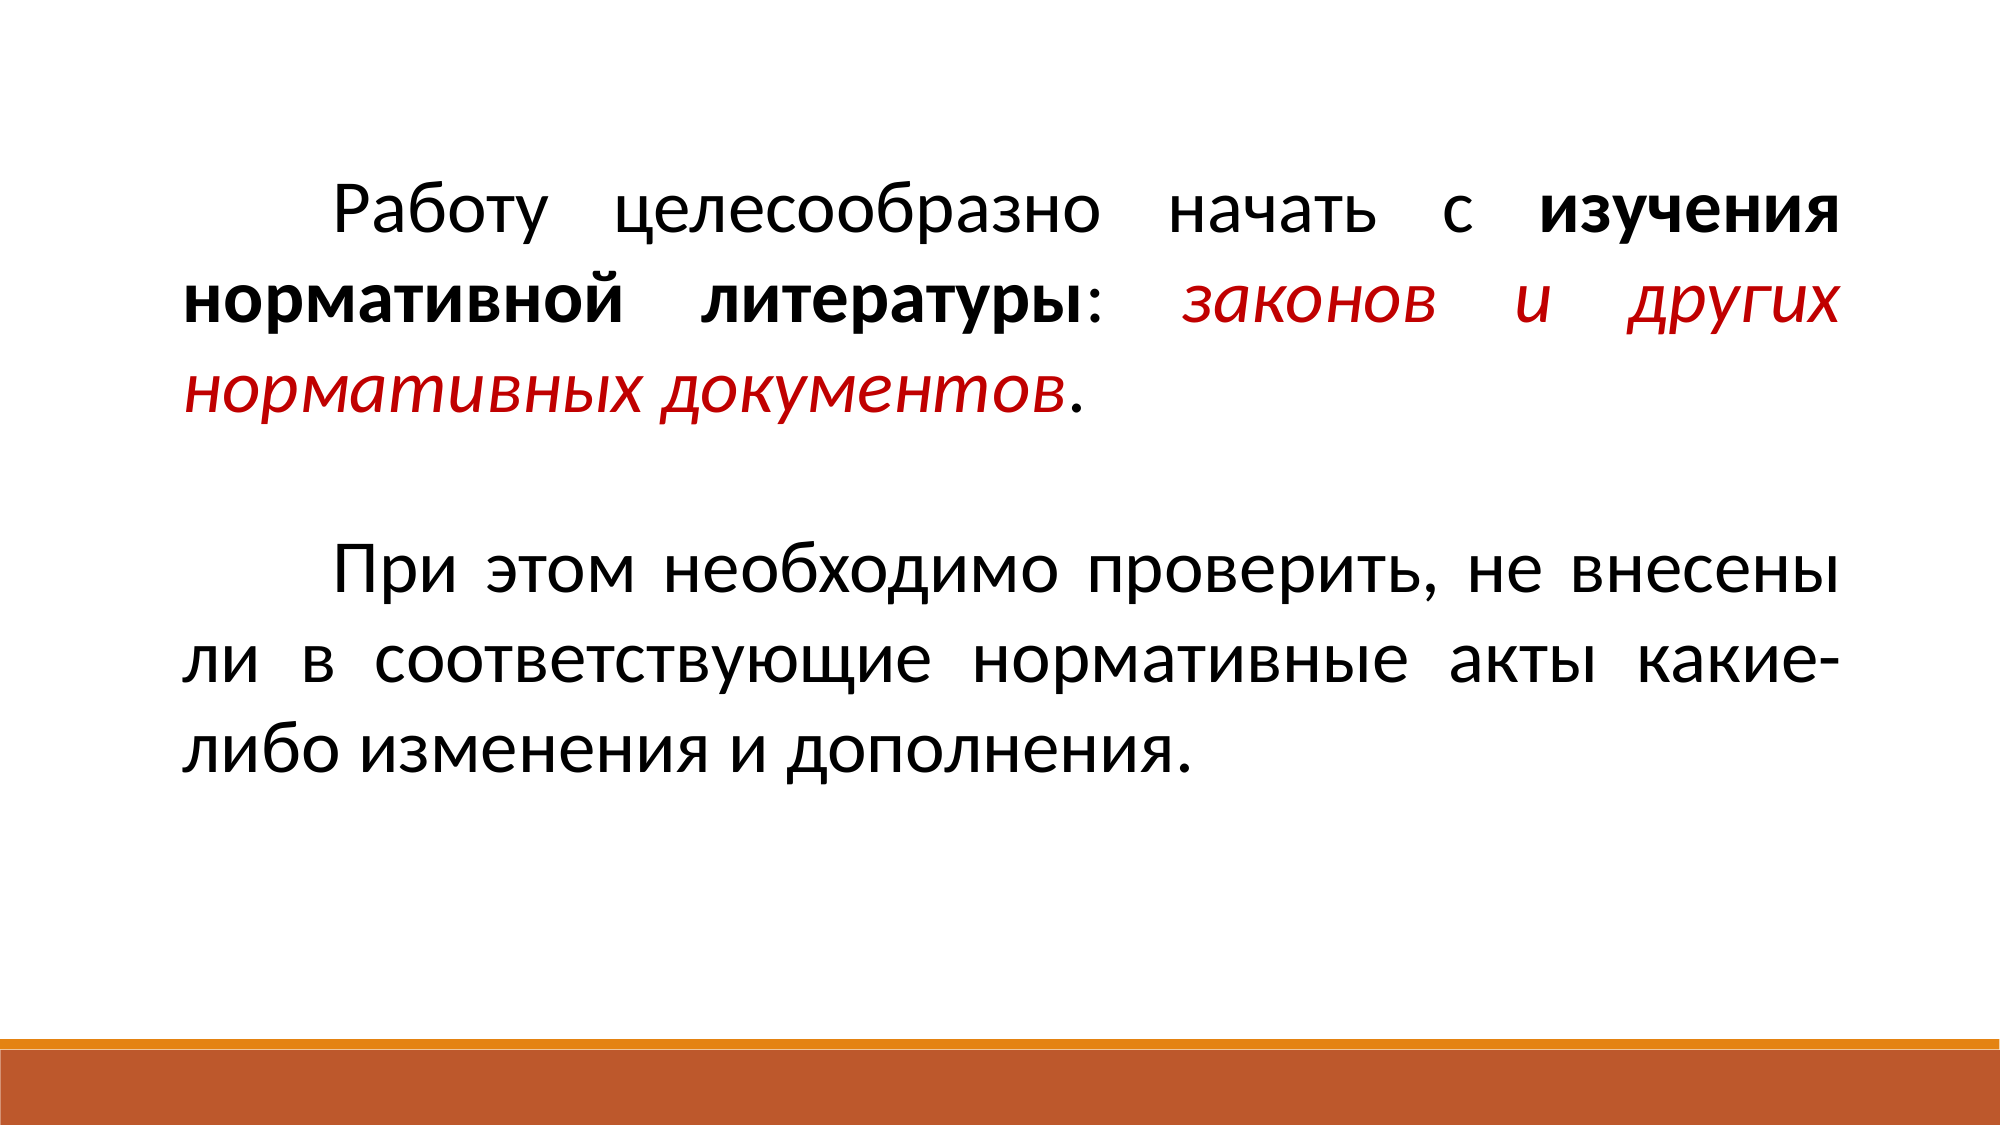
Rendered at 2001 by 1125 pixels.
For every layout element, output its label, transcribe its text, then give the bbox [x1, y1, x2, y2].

text_box Работу целесообразно начать с изучения нормативной литературы: законов и других нормативных документов. При этом необходимо проверить, не внесены ли в соответствующие нормативные акты какие-либо изменения и дополнения. [168, 150, 1857, 796]
